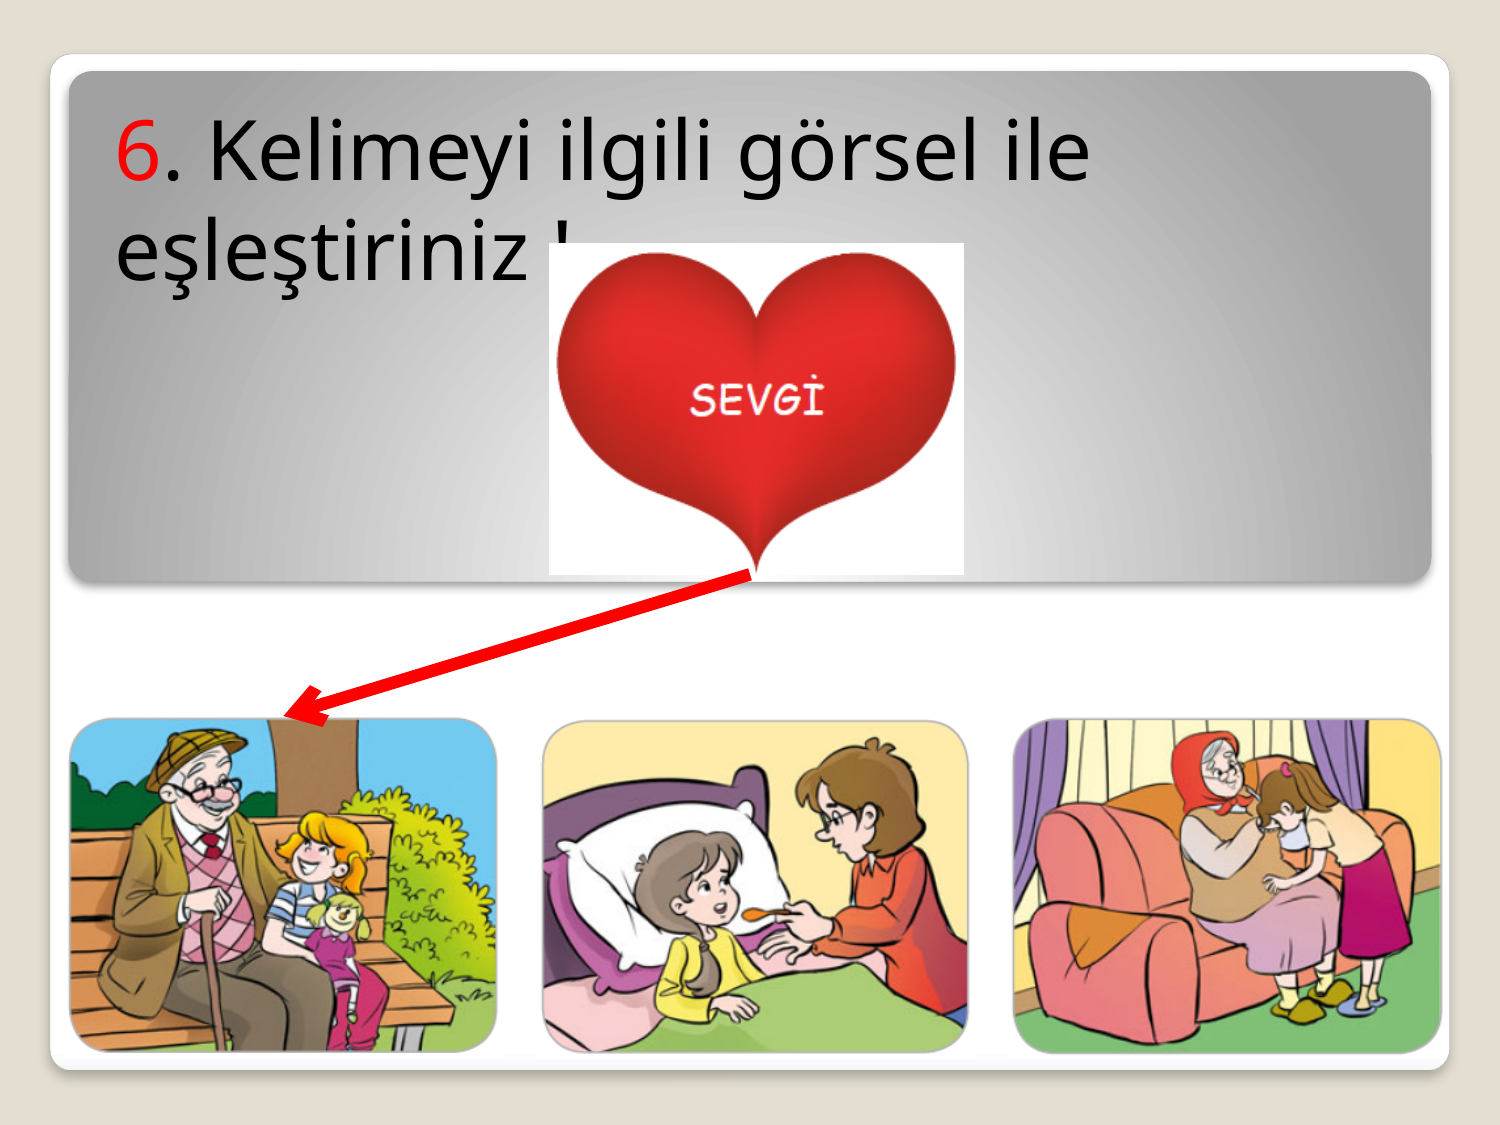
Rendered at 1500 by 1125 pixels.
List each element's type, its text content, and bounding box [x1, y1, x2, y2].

picture [64, 715, 503, 1057]
picture [548, 242, 964, 575]
picture [537, 713, 975, 1059]
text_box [283, 573, 751, 717]
picture [1009, 715, 1448, 1058]
text_box 6. Kelimeyi ilgili görsel ile eşleştiriniz ! [100, 89, 1412, 305]
